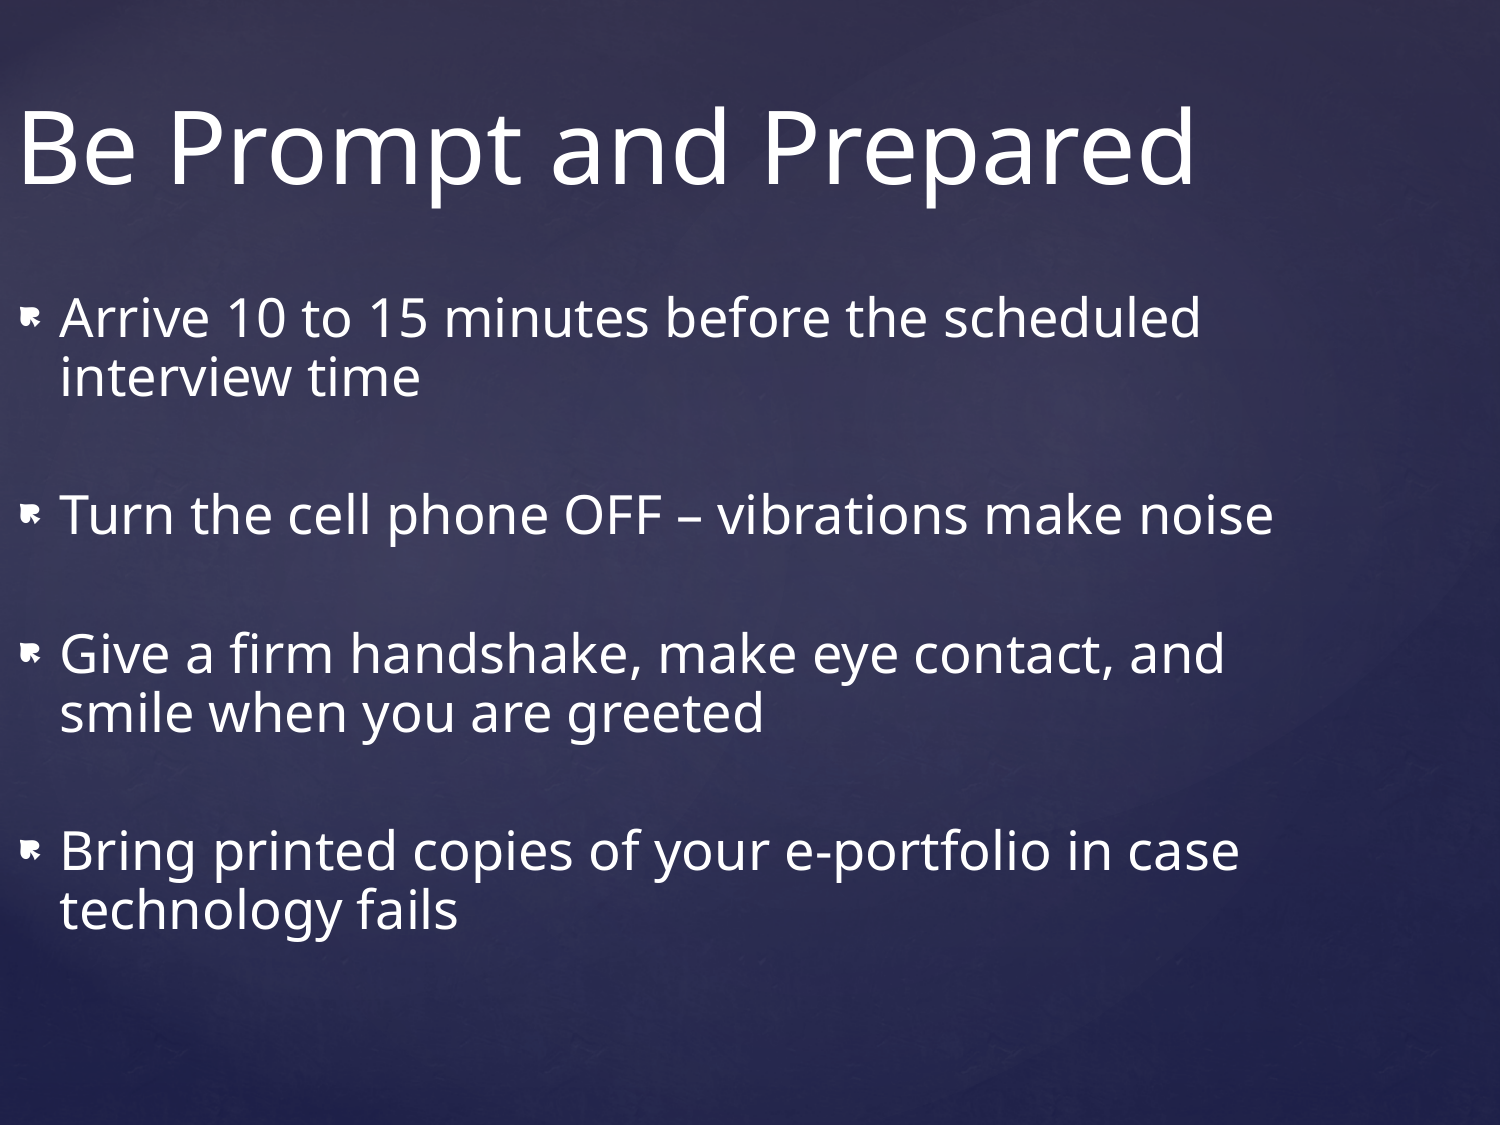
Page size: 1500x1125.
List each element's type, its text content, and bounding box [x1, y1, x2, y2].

title Be Prompt and Prepared [0, 0, 1500, 213]
list Arrive 10 to 15 minutes before the scheduled interview time Turn the cell phone OFF – vibrations make noise Give a firm handshake, make eye contact, and smile when you are greeted Bring printed copies of your e-portfolio in case technology fails [0, 262, 1350, 970]
